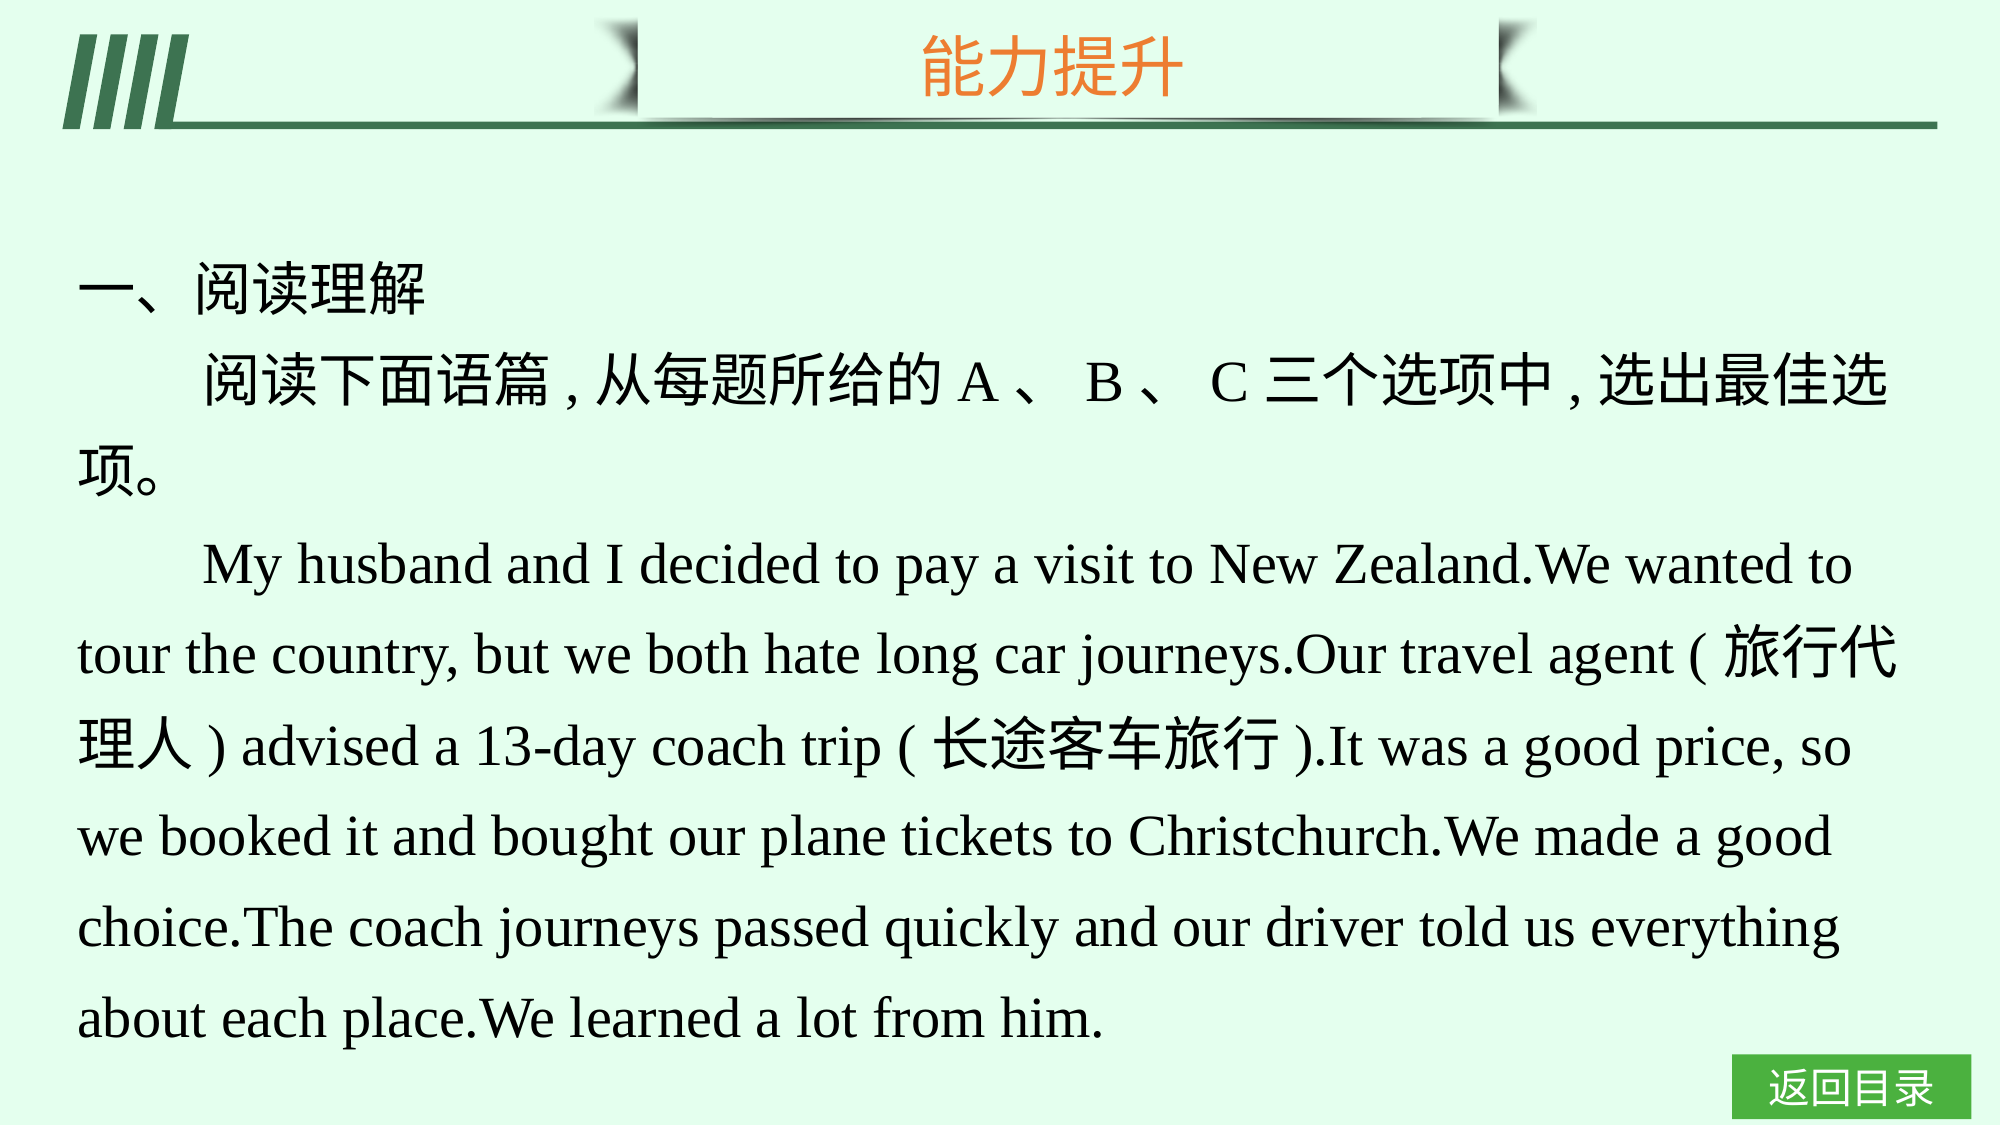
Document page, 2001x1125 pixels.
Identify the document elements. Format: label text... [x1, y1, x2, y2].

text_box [594, 16, 1537, 127]
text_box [62, 34, 1938, 130]
text_box 一、阅读理解 阅读下面语篇,从每题所给的A、B、C三个选项中,选出最佳选项。 My husband and I decided to pay a visit to New Zealand.We wanted to tour the country, but we both hate long car journeys.Our travel agent (旅行代理人) advised a 13-day coach trip (长途客车旅行).It was a good price, so we booked it and bought our plane tickets to Christchurch.We made a good choice.The coach journeys passed quickly and our driver told us everything about each place.We learned a lot from him. [62, 223, 1938, 1057]
